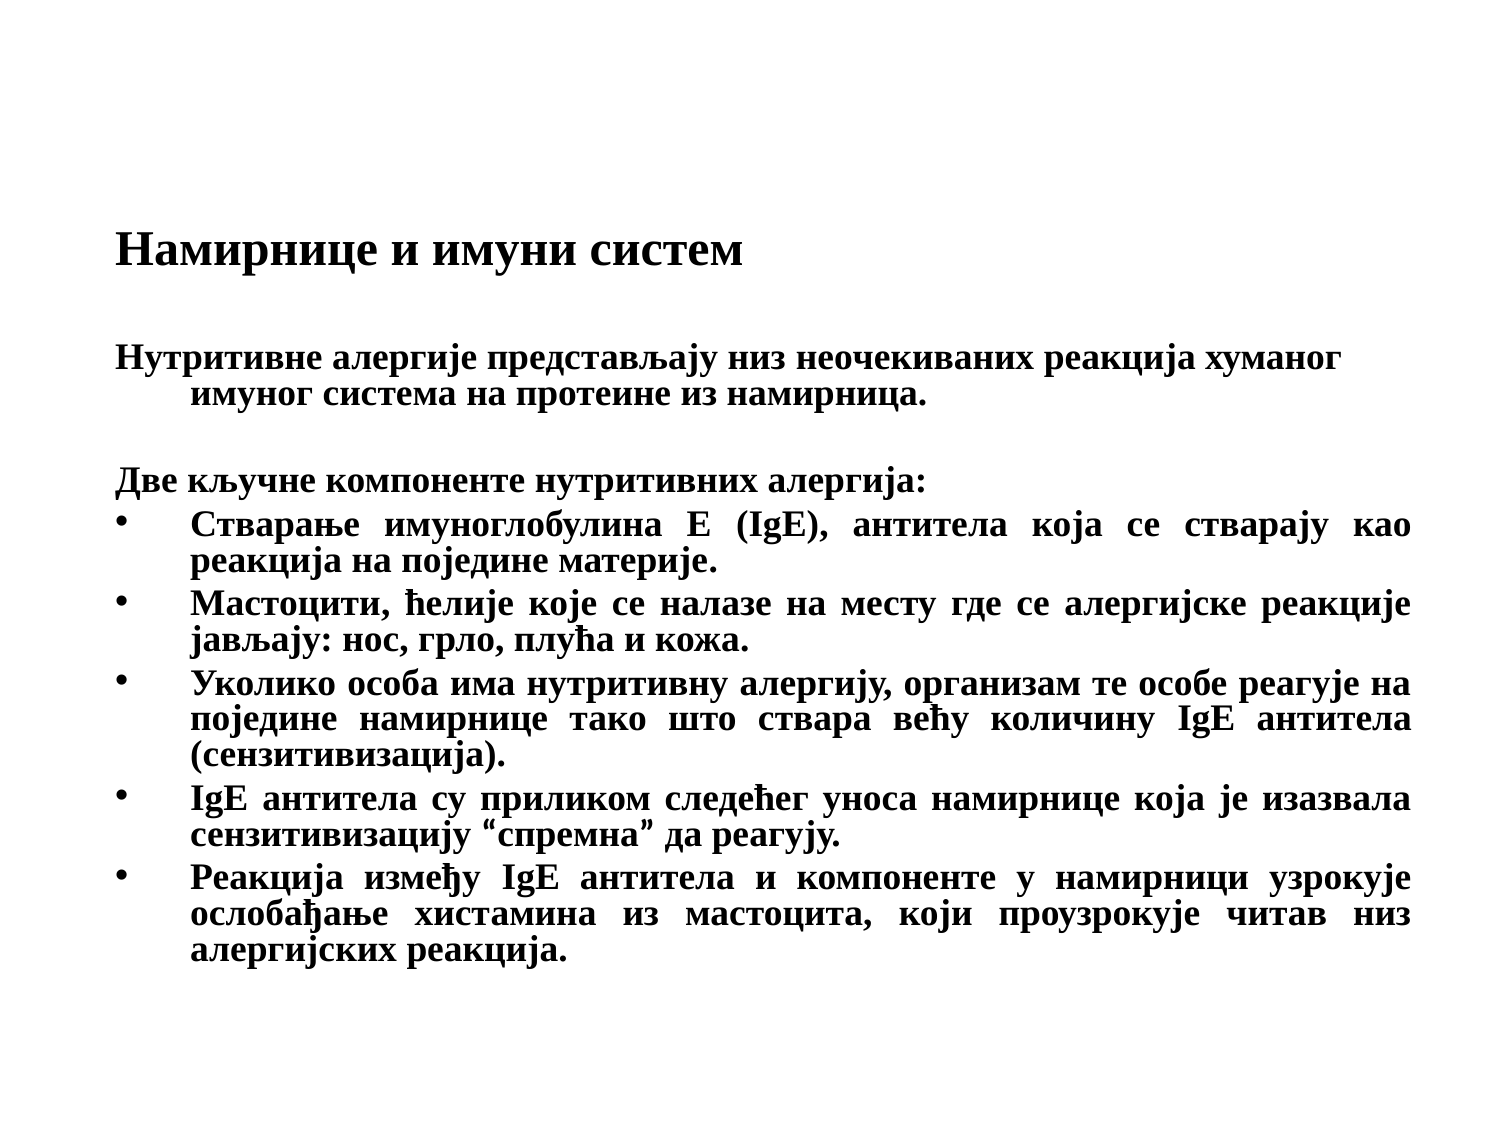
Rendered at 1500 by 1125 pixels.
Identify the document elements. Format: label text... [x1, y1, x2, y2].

list Намирнице и имуни систем Нутритивне алергије представљају низ неочекиваних реакција хуманог имуног система на протеине из намирница. Две кључне компоненте нутритивних алергија: Стварање имуноглобулина Е (IgE), антитела која се стварају као реакција на поједине материје. Мастоцити, ћелије које се налазе на месту где се алергијске реакције јављају: нос, грло, плућа и кожа. Уколико особа има нутритивну алергију, организам те особе реагује на поједине намирнице тако што ствара већу количину IgE антитела (сензитивизација). IgE антитела су приликом следећег уноса намирнице која је изазвала сензитивизацију “спремна” да реагују. Реакција између IgE антитела и компоненте у намирници узрокује ослобађање хистамина из мастоцита, који проузрокује читав низ алергијских реакција. [100, 220, 1428, 1058]
